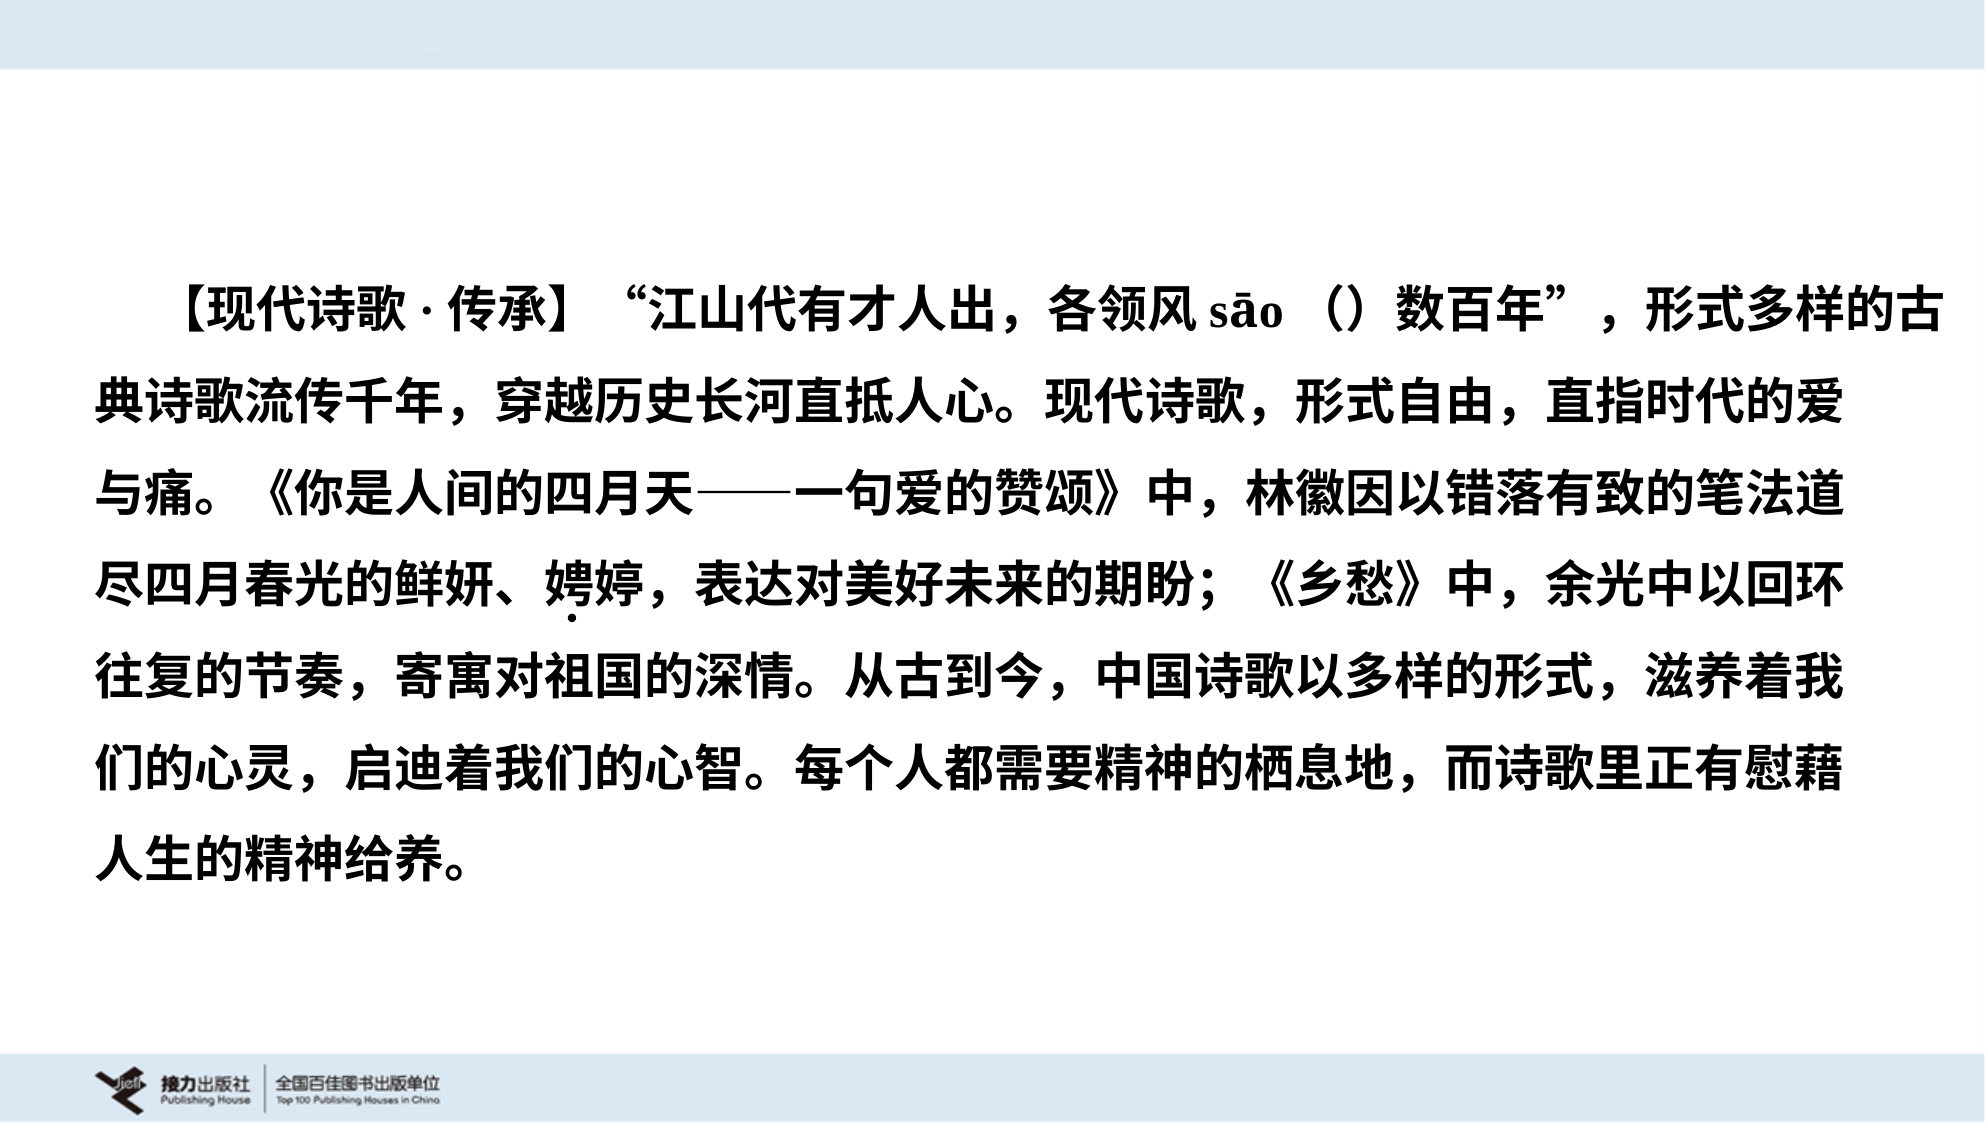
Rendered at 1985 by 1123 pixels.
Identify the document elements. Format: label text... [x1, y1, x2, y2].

text_box [567, 613, 577, 623]
text_box 【现代诗歌·传承】“江山代有才人出，各领风sāo（）数百年”，形式多样的古 典诗歌流传千年，穿越历史长河直抵人心。现代诗歌，形式自由，直指时代的爱 与痛。《你是人间的四月天——一句爱的赞颂》中，林徽因以错落有致的笔法道 尽四月春光的鲜妍、娉婷，表达对美好未来的期盼；《乡愁》中，余光中以回环 往复的节奏，寄寓对祖国的深情。从古到今，中国诗歌以多样的形式，滋养着我 们的心灵，启迪着我们的心智。每个人都需要精神的栖息地，而诗歌里正有慰藉 人生的精神给养。 [94, 246, 1892, 888]
picture [0, 0, 1985, 1122]
